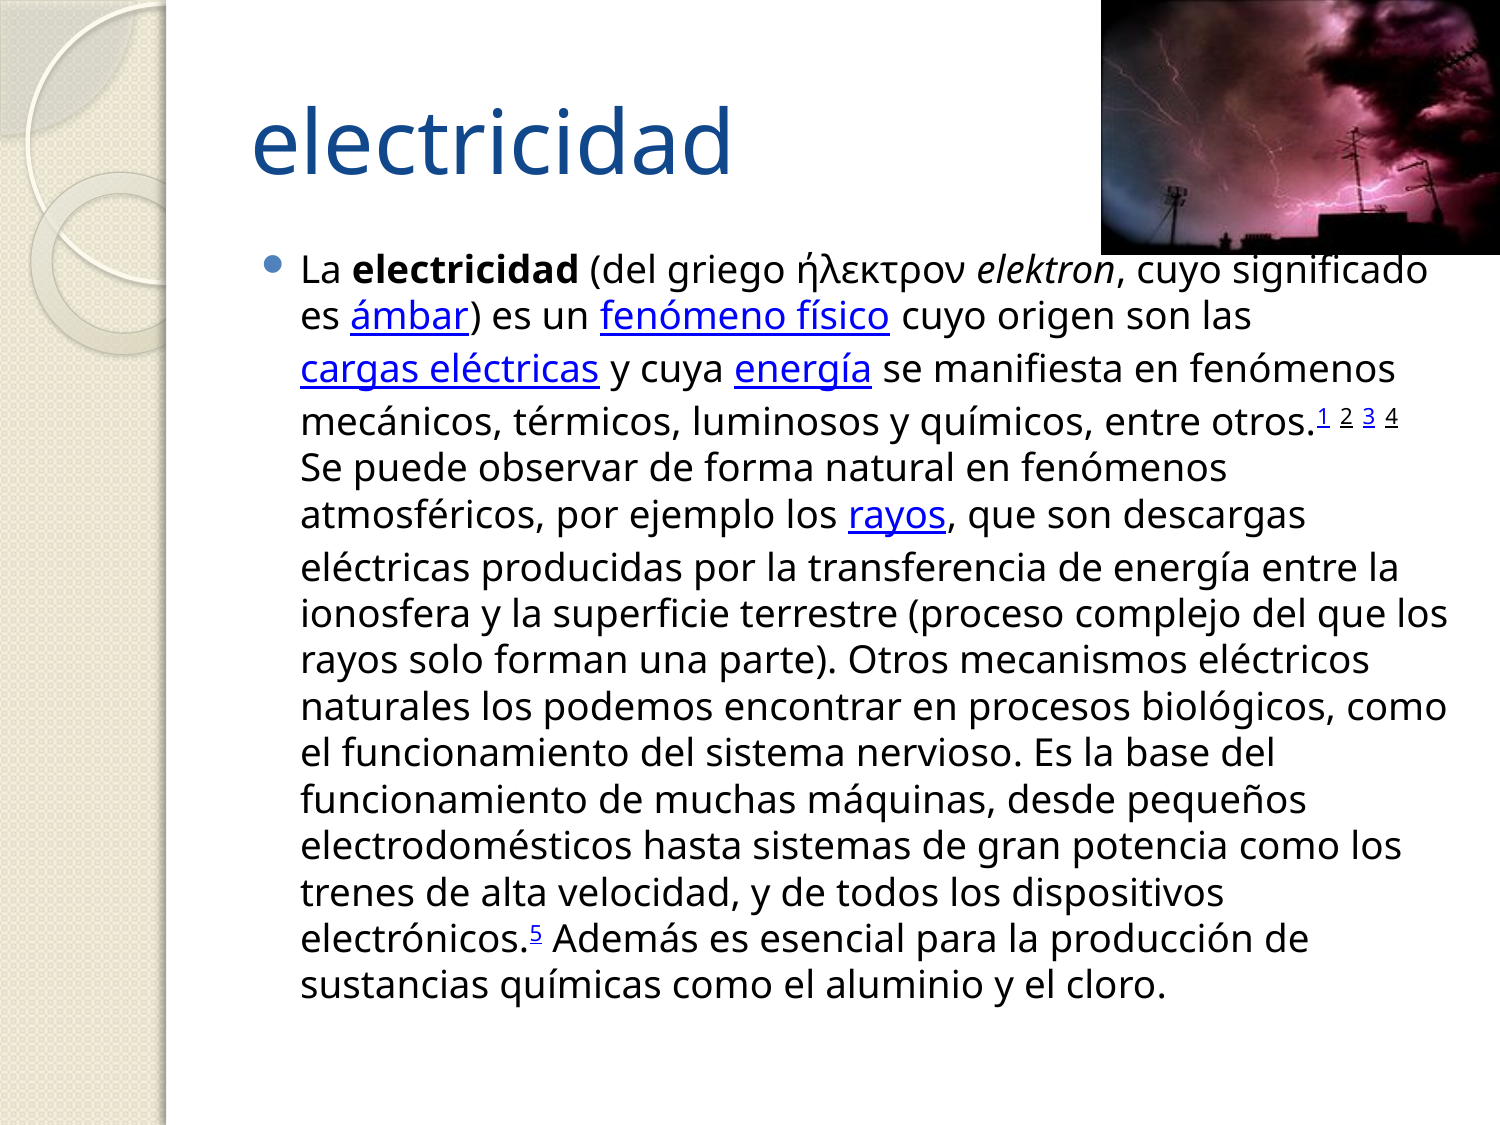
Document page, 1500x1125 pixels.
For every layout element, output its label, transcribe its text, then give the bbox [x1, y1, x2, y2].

title electricidad [235, 45, 1094, 233]
picture [1101, 0, 1500, 256]
list La electricidad (del griego ήλεκτρον elektron, cuyo significado es ámbar) es un fenómeno físico cuyo origen son las cargas eléctricas y cuya energía se manifiesta en fenómenos mecánicos, térmicos, luminosos y químicos, entre otros.1 2 3 4 Se puede observar de forma natural en fenómenos atmosféricos, por ejemplo los rayos, que son descargas eléctricas producidas por la transferencia de energía entre la ionosfera y la superficie terrestre (proceso complejo del que los rayos solo forman una parte). Otros mecanismos eléctricos naturales los podemos encontrar en procesos biológicos, como el funcionamiento del sistema nervioso. Es la base del funcionamiento de muchas máquinas, desde pequeños electrodomésticos hasta sistemas de gran potencia como los trenes de alta velocidad, y de todos los dispositivos electrónicos.5 Además es esencial para la producción de sustancias químicas como el aluminio y el cloro. [235, 237, 1466, 1025]
